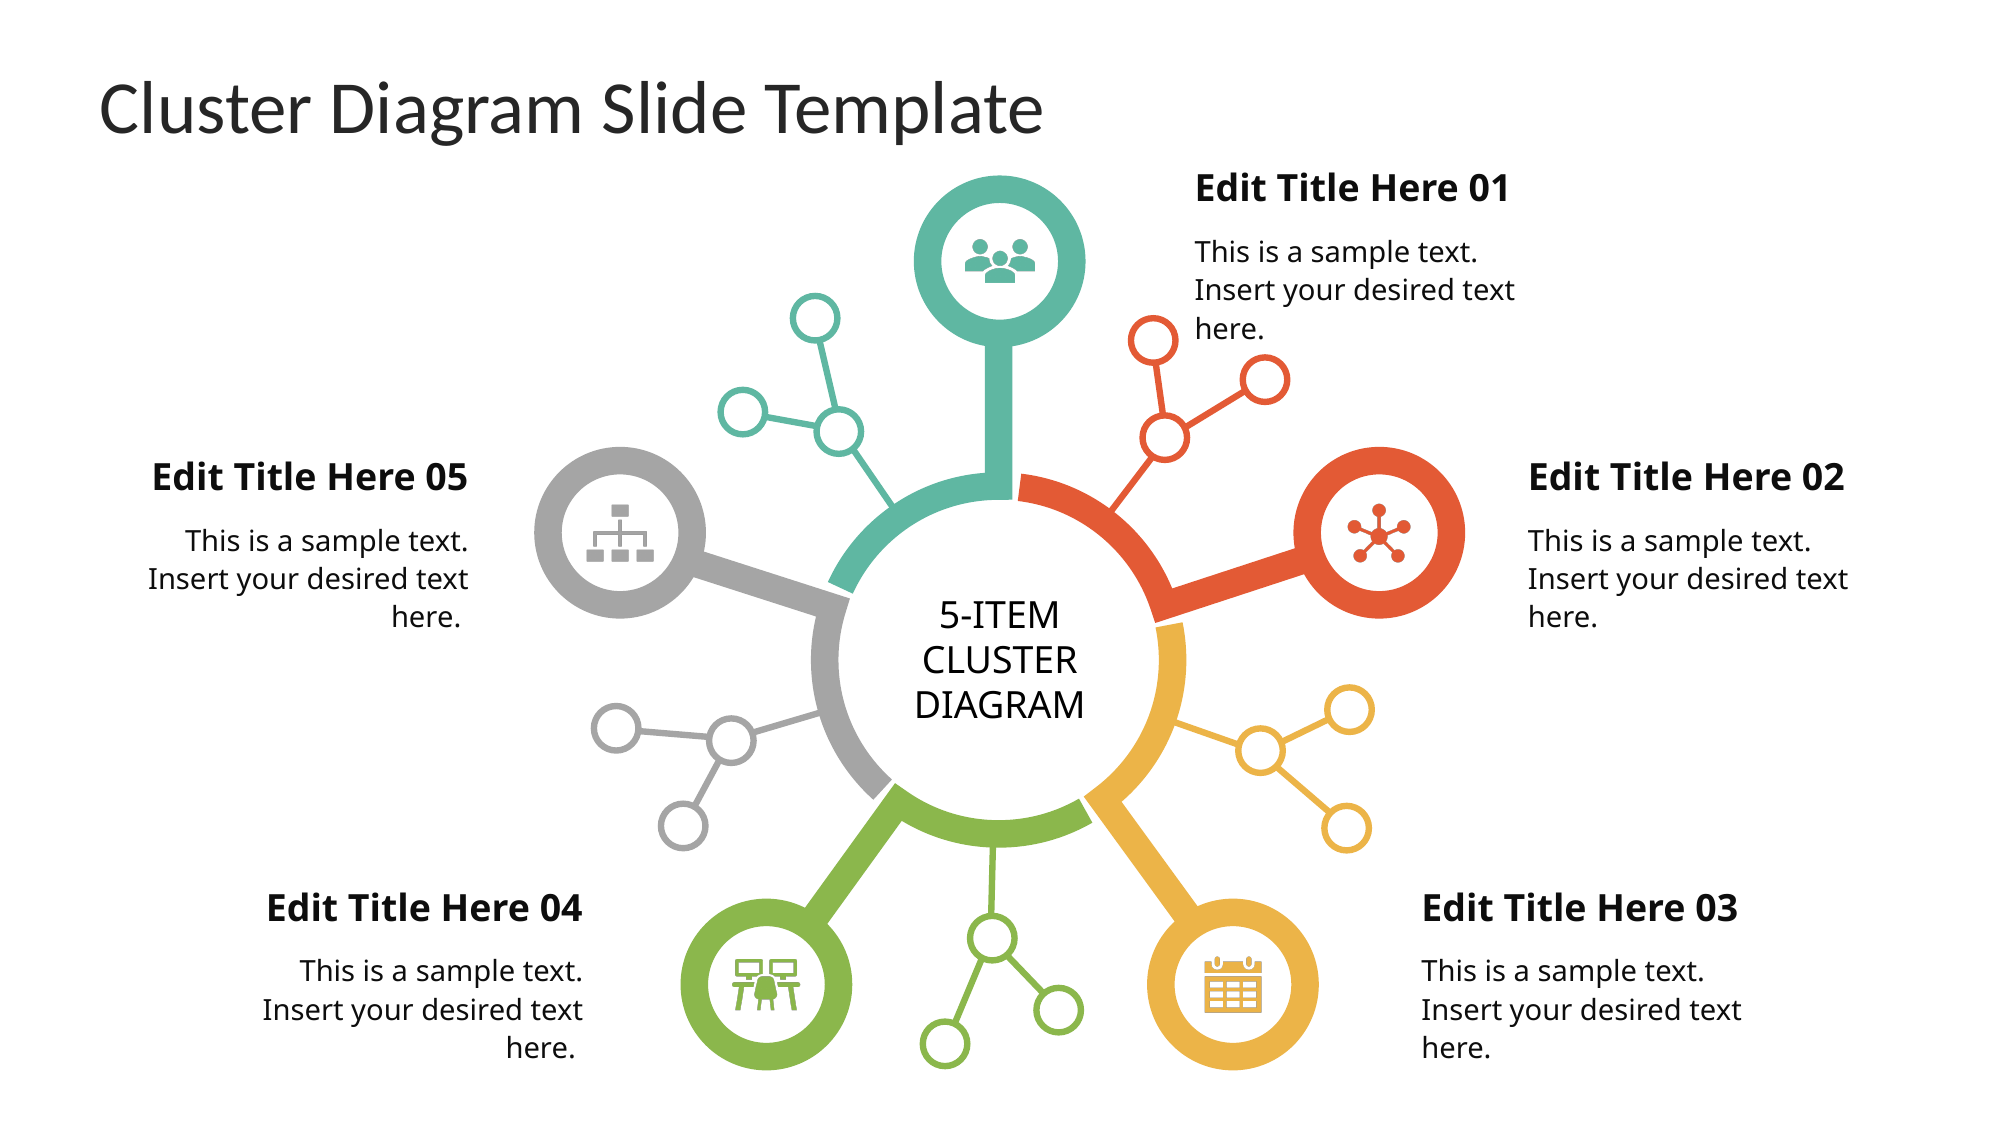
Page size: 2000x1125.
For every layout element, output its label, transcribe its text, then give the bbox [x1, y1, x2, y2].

text_box [1102, 736, 1194, 925]
picture [1193, 944, 1273, 1025]
text_box [1160, 912, 1306, 1057]
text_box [922, 832, 1082, 1067]
text_box [837, 724, 883, 790]
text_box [211, 874, 584, 1033]
text_box [1019, 487, 1097, 517]
text_box [694, 912, 839, 1057]
picture [1339, 493, 1420, 573]
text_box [593, 705, 833, 849]
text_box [1527, 443, 1900, 602]
picture [580, 493, 660, 573]
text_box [1421, 874, 1794, 1033]
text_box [1160, 687, 1372, 851]
text_box [1115, 531, 1311, 606]
text_box [840, 526, 888, 588]
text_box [1194, 154, 1567, 313]
text_box [808, 802, 967, 927]
text_box [1030, 810, 1086, 831]
text_box [905, 332, 999, 514]
text_box [1307, 460, 1452, 605]
text_box [927, 189, 1072, 334]
text_box [687, 560, 833, 705]
text_box [547, 460, 693, 605]
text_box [720, 295, 901, 518]
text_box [97, 443, 470, 602]
picture [959, 221, 1040, 302]
title Cluster Diagram Slide Template [99, 45, 1900, 162]
text_box [1169, 624, 1174, 685]
text_box 5-ITEM CLUSTER DIAGRAM [898, 584, 1101, 734]
picture [726, 944, 807, 1025]
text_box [1102, 317, 1288, 523]
